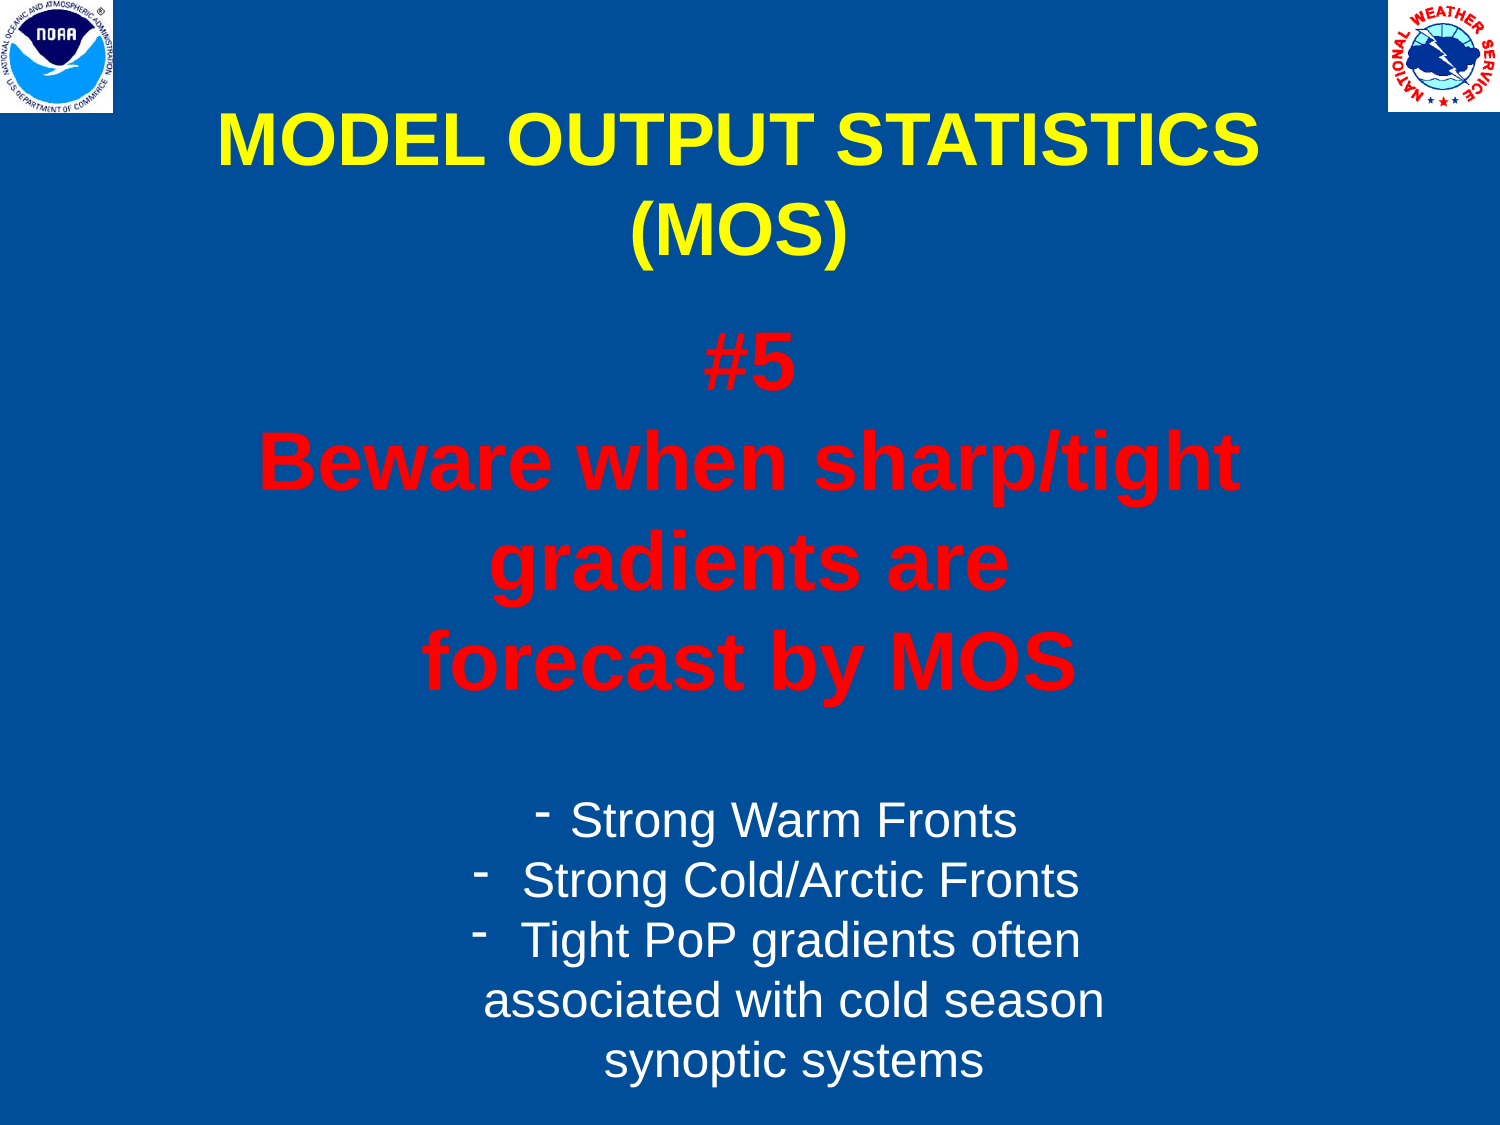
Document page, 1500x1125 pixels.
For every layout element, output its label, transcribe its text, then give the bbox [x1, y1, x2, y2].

text_box #5 Beware when sharp/tight gradients are forecast by MOS [164, 300, 1336, 715]
picture [0, 0, 113, 113]
text_box MODEL OUTPUT STATISTICS (MOS) [145, 83, 1334, 278]
text_box Strong Warm Fronts Strong Cold/Arctic Fronts Tight PoP gradients often associated with cold season synoptic systems [355, 780, 1198, 1095]
picture [1388, 0, 1500, 112]
